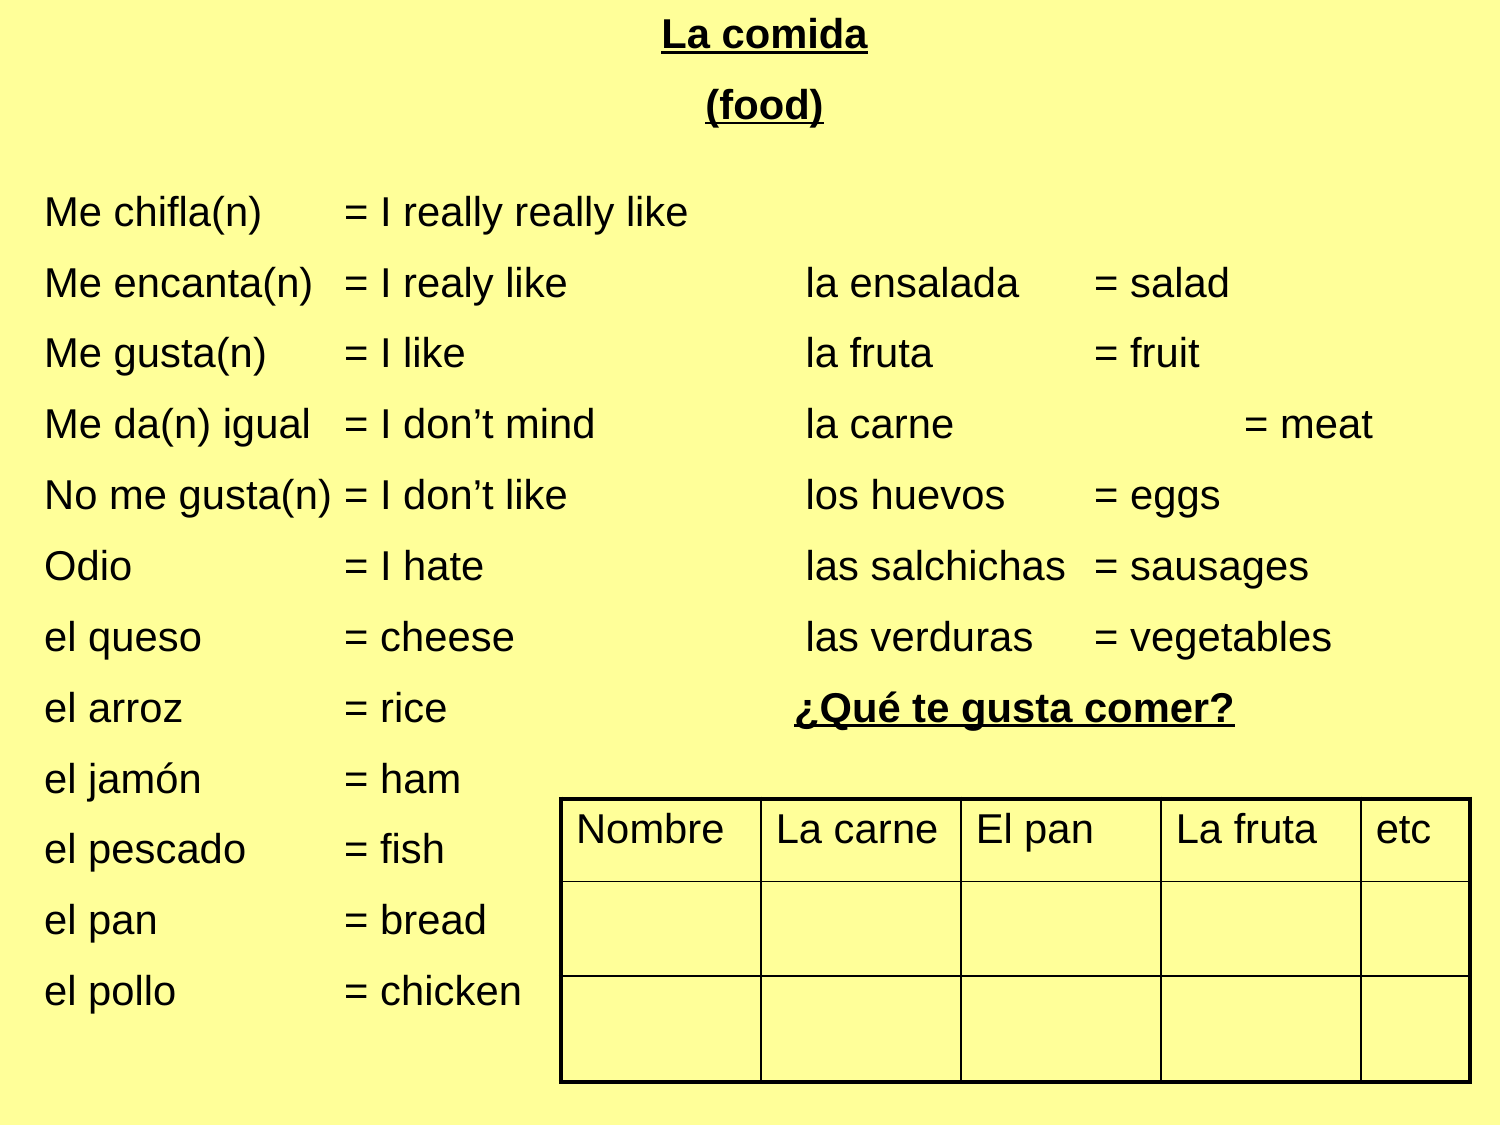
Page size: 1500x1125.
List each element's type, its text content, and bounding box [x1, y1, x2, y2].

table_cell [563, 882, 760, 975]
table_header Nombre [563, 801, 760, 881]
table_cell [962, 882, 1160, 975]
table_cell [762, 977, 960, 1080]
table_cell [762, 882, 960, 975]
table_cell [1162, 882, 1360, 975]
table_header La carne [762, 801, 960, 881]
table_header La fruta [1162, 801, 1360, 881]
table_header El pan [962, 801, 1160, 881]
table_cell [962, 977, 1160, 1080]
text_box La comida (food) Me chifla(n) = I really really like Me encanta(n) = I realy like la ensalada = salad Me gusta(n) = I like la fruta = fruit Me da(n) igual = I don’t mind la carne = meat No me gusta(n) = I don’t like los huevos = eggs Odio = I hate las salchichas = sausages el queso = cheese las verduras = vegetables el arroz = rice ¿Qué te gusta comer? el jamón = ham el pescado = fish el pan = bread el pollo = chicken [29, 0, 1500, 1093]
table_header etc [1362, 801, 1468, 881]
table_cell [1362, 977, 1468, 1080]
table_cell [1162, 977, 1360, 1080]
table_cell [563, 977, 760, 1080]
table_cell [1362, 882, 1468, 975]
